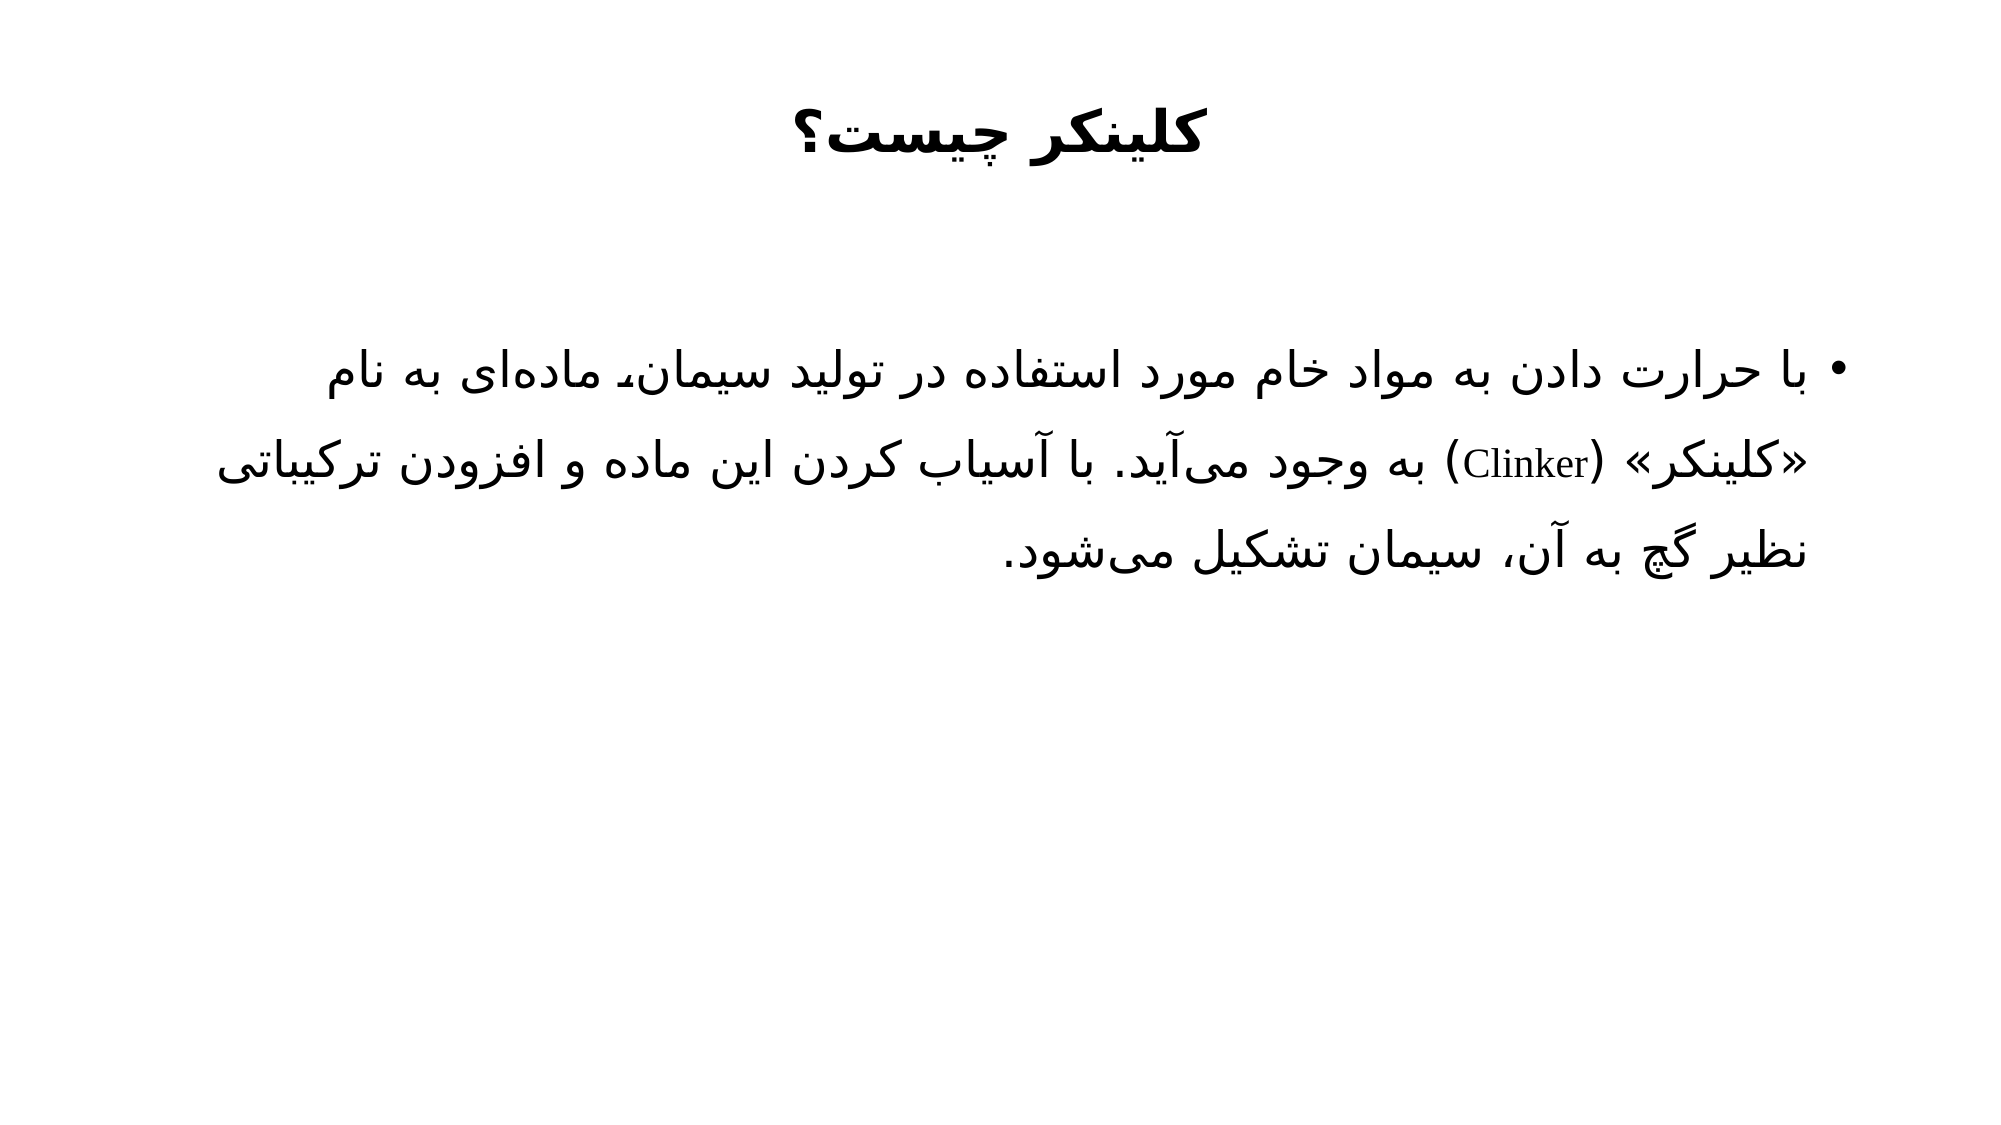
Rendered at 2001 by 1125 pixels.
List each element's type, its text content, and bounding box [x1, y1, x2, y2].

title کلینکر چیست؟ [137, 59, 1863, 278]
list با حرارت دادن به مواد خام مورد استفاده در تولید سیمان، ماده‌ای به نام «کلینکر» (Clinker) به وجود می‌آید. با آسیاب کردن این ماده و افزودن ترکیباتی نظیر گچ به آن، سیمان تشکیل می‌شود. [137, 299, 1863, 1014]
